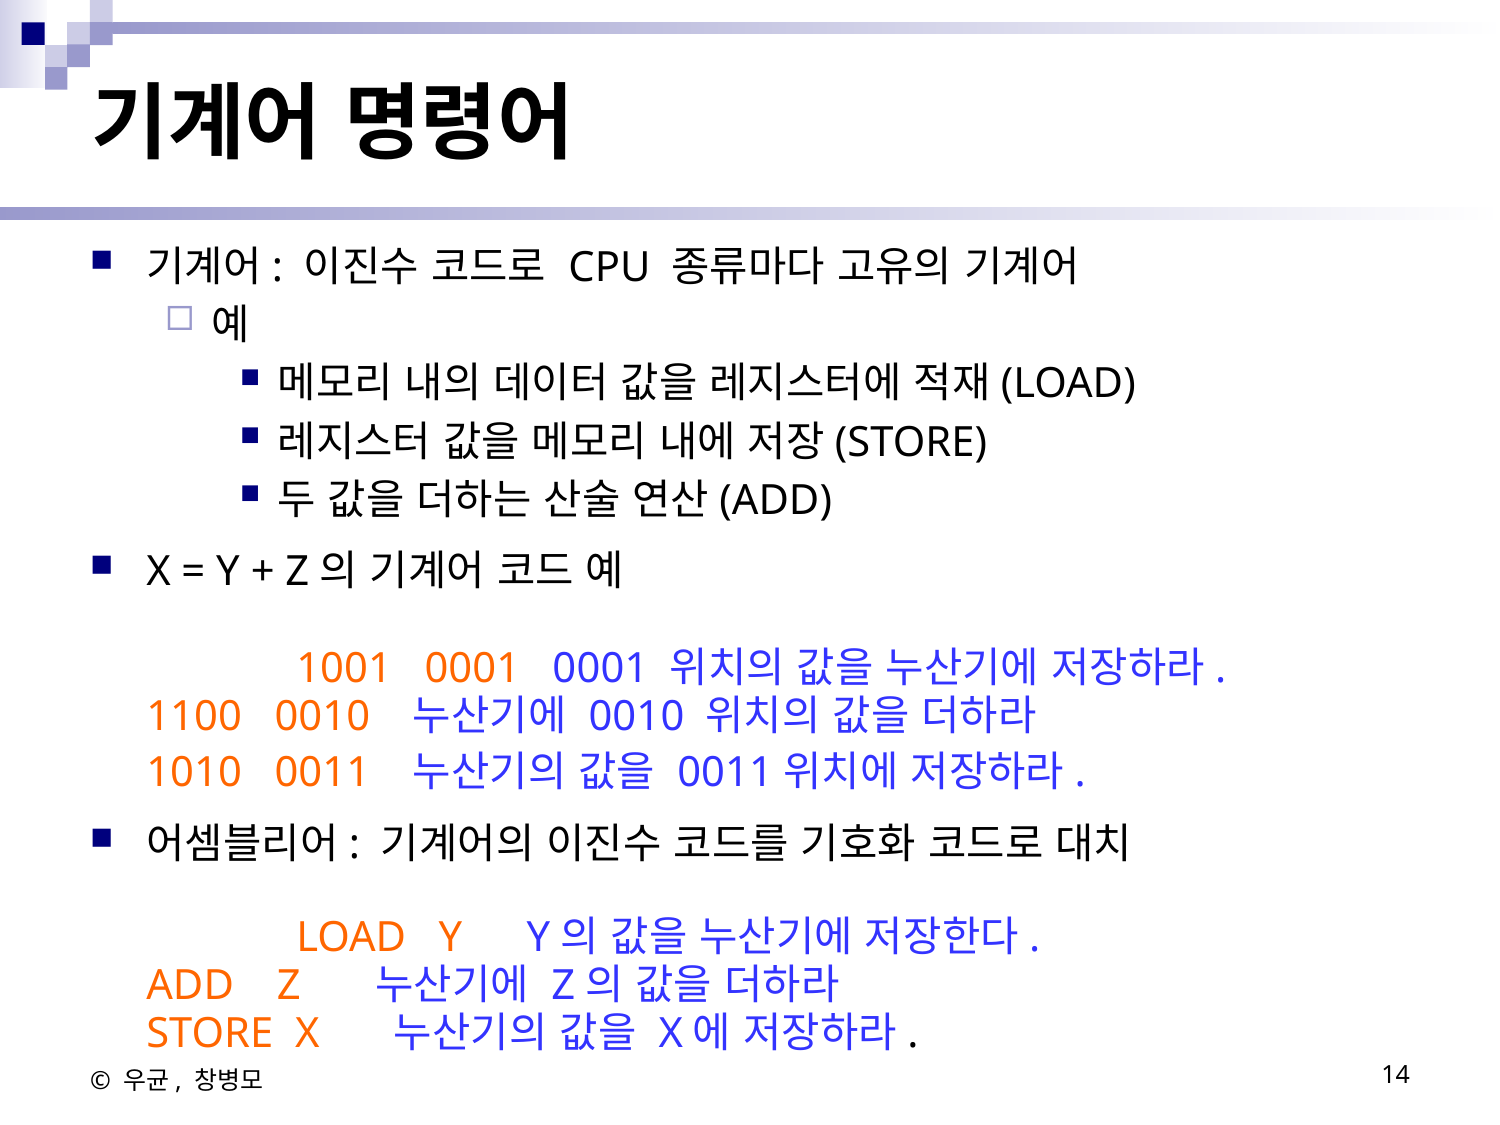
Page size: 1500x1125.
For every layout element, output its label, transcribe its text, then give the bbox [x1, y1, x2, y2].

slide_number 14 [1074, 1025, 1425, 1100]
slide_number © 우균, 창병모 [75, 1024, 425, 1103]
title 기계어 명령어 [76, 42, 1427, 197]
list 기계어: 이진수 코드로 CPU 종류마다 고유의 기계어 예 메모리 내의 데이터 값을 레지스터에 적재(LOAD) 레지스터 값을 메모리 내에 저장(STORE) 두 값을 더하는 산술 연산(ADD) X = Y + Z의 기계어 코드 예 1001 0001 0001 위치의 값을 누산기에 저장하라. 1100 0010 누산기에 0010 위치의 값을 더하라 1010 0011 누산기의 값을 0011위치에 저장하라. 어셈블리어: 기계어의 이진수 코드를 기호화 코드로 대치 LOAD Y Y의 값을 누산기에 저장한다. ADD Z 누산기에 Z의 값을 더하라 STORE X 누산기의 값을 X에 저장하라. [75, 231, 1425, 1024]
